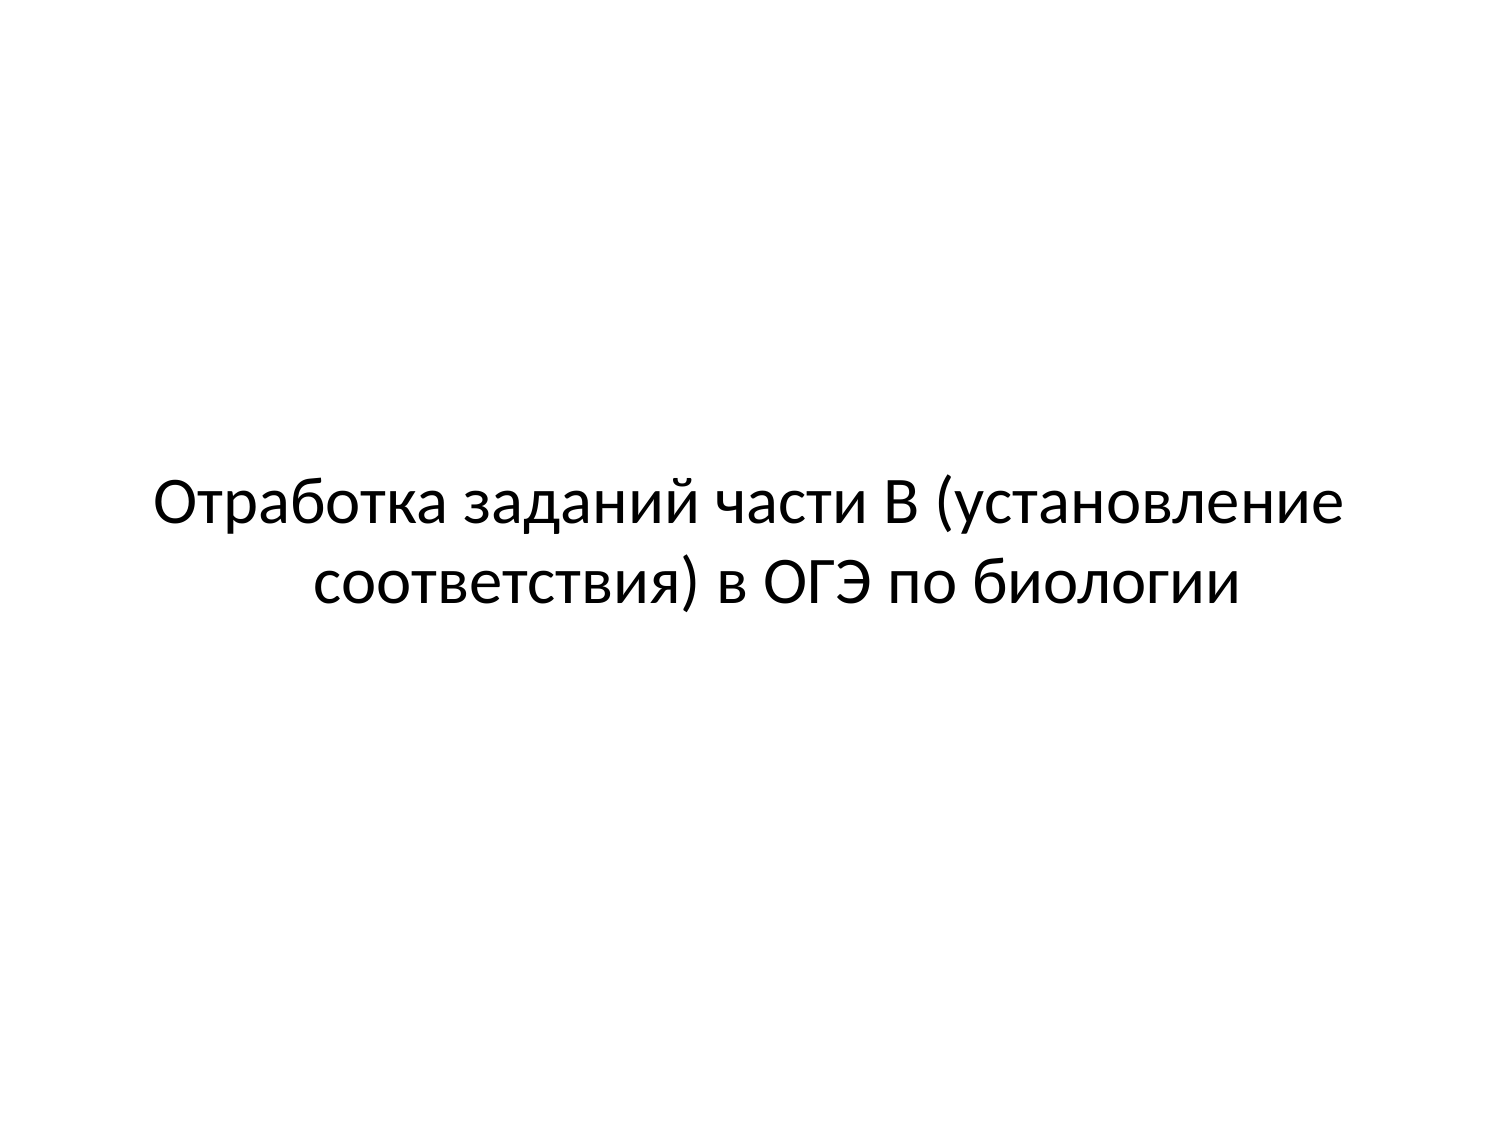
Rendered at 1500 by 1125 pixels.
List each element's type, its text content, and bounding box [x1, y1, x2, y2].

list Отработка заданий части В (установление соответствия) в ОГЭ по биологии [75, 262, 1425, 1005]
